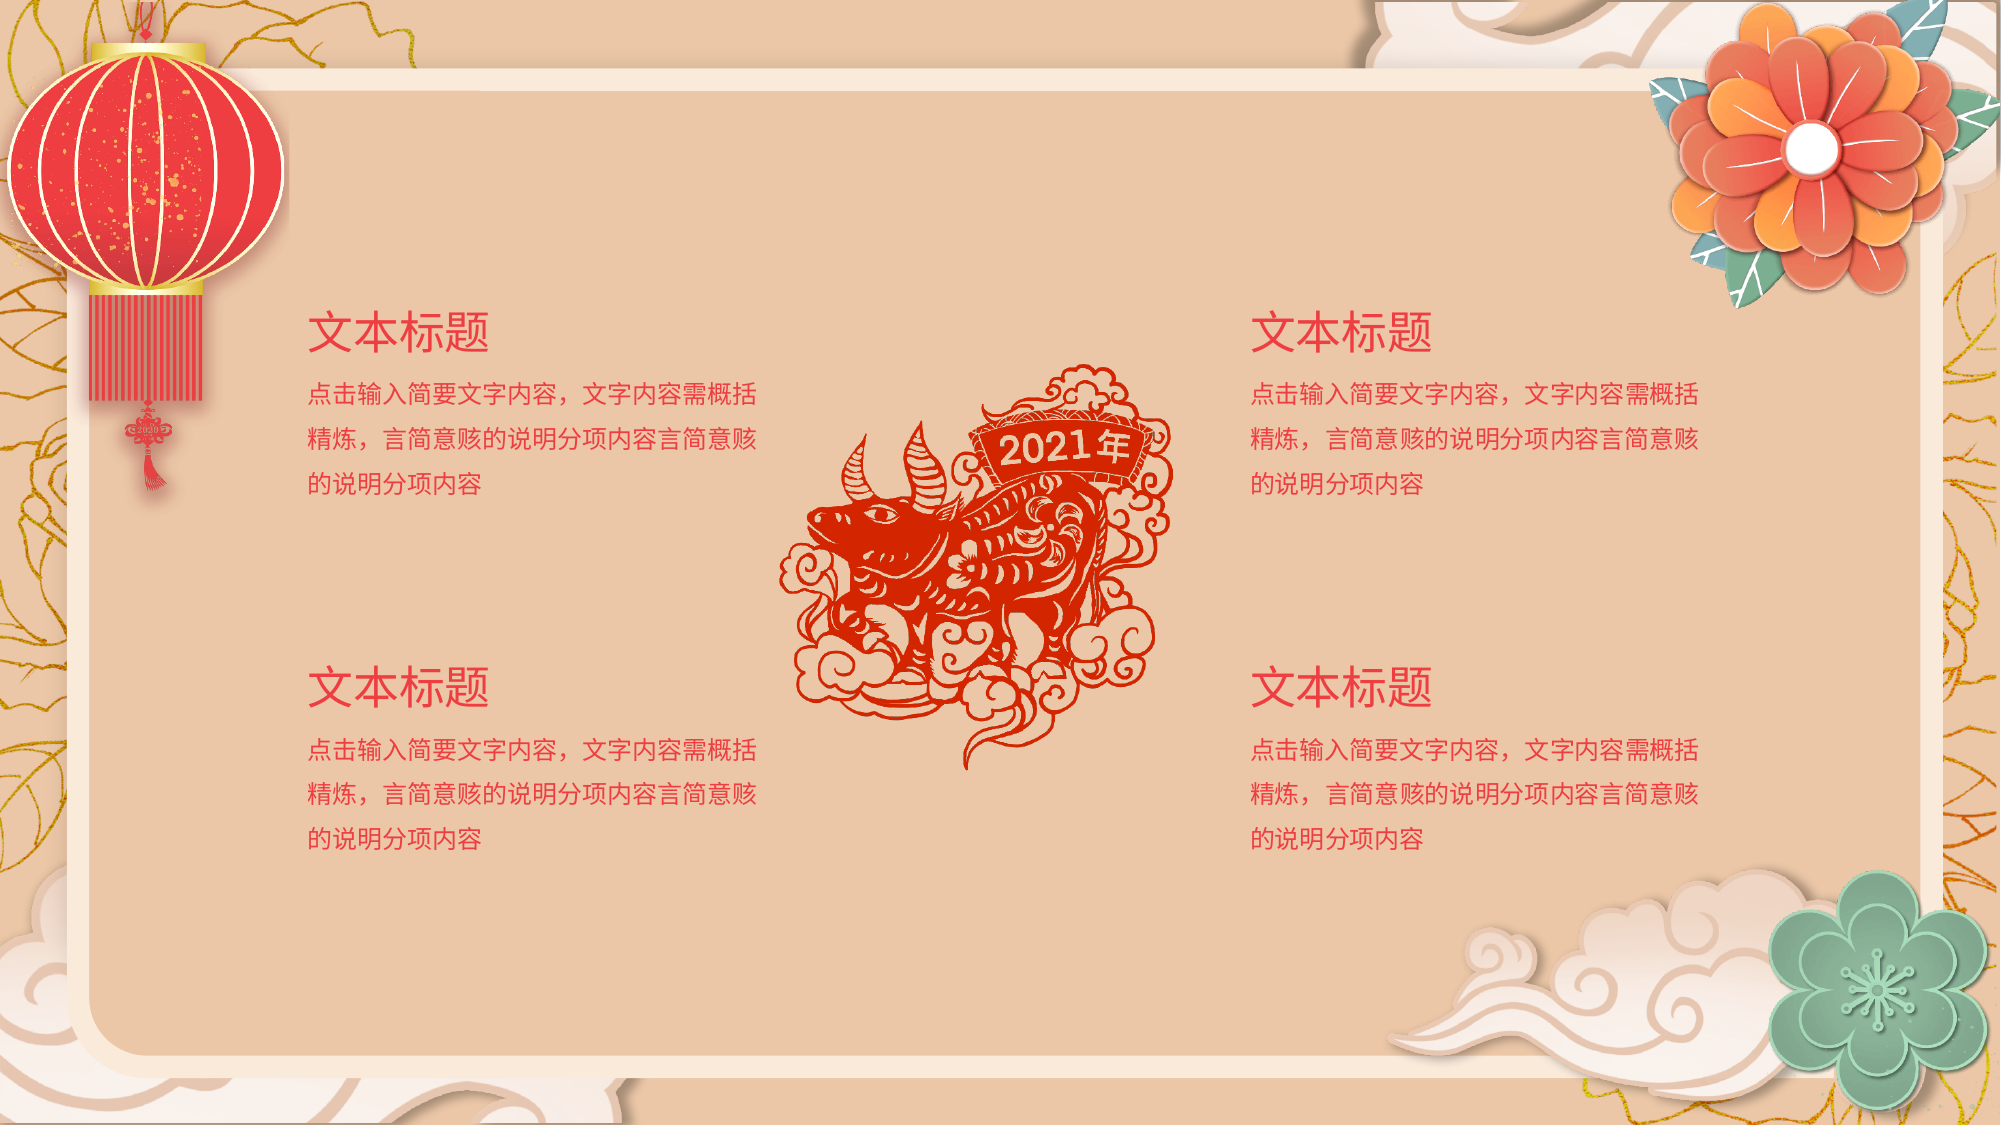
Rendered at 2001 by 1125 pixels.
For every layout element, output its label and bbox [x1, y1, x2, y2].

text_box [1249, 658, 1718, 850]
picture [1611, 0, 2001, 857]
picture [1258, 1115, 1997, 1125]
text_box [307, 303, 776, 495]
picture [749, 339, 1195, 785]
picture [0, 0, 740, 993]
text_box [1249, 303, 1718, 495]
text_box [307, 658, 776, 850]
